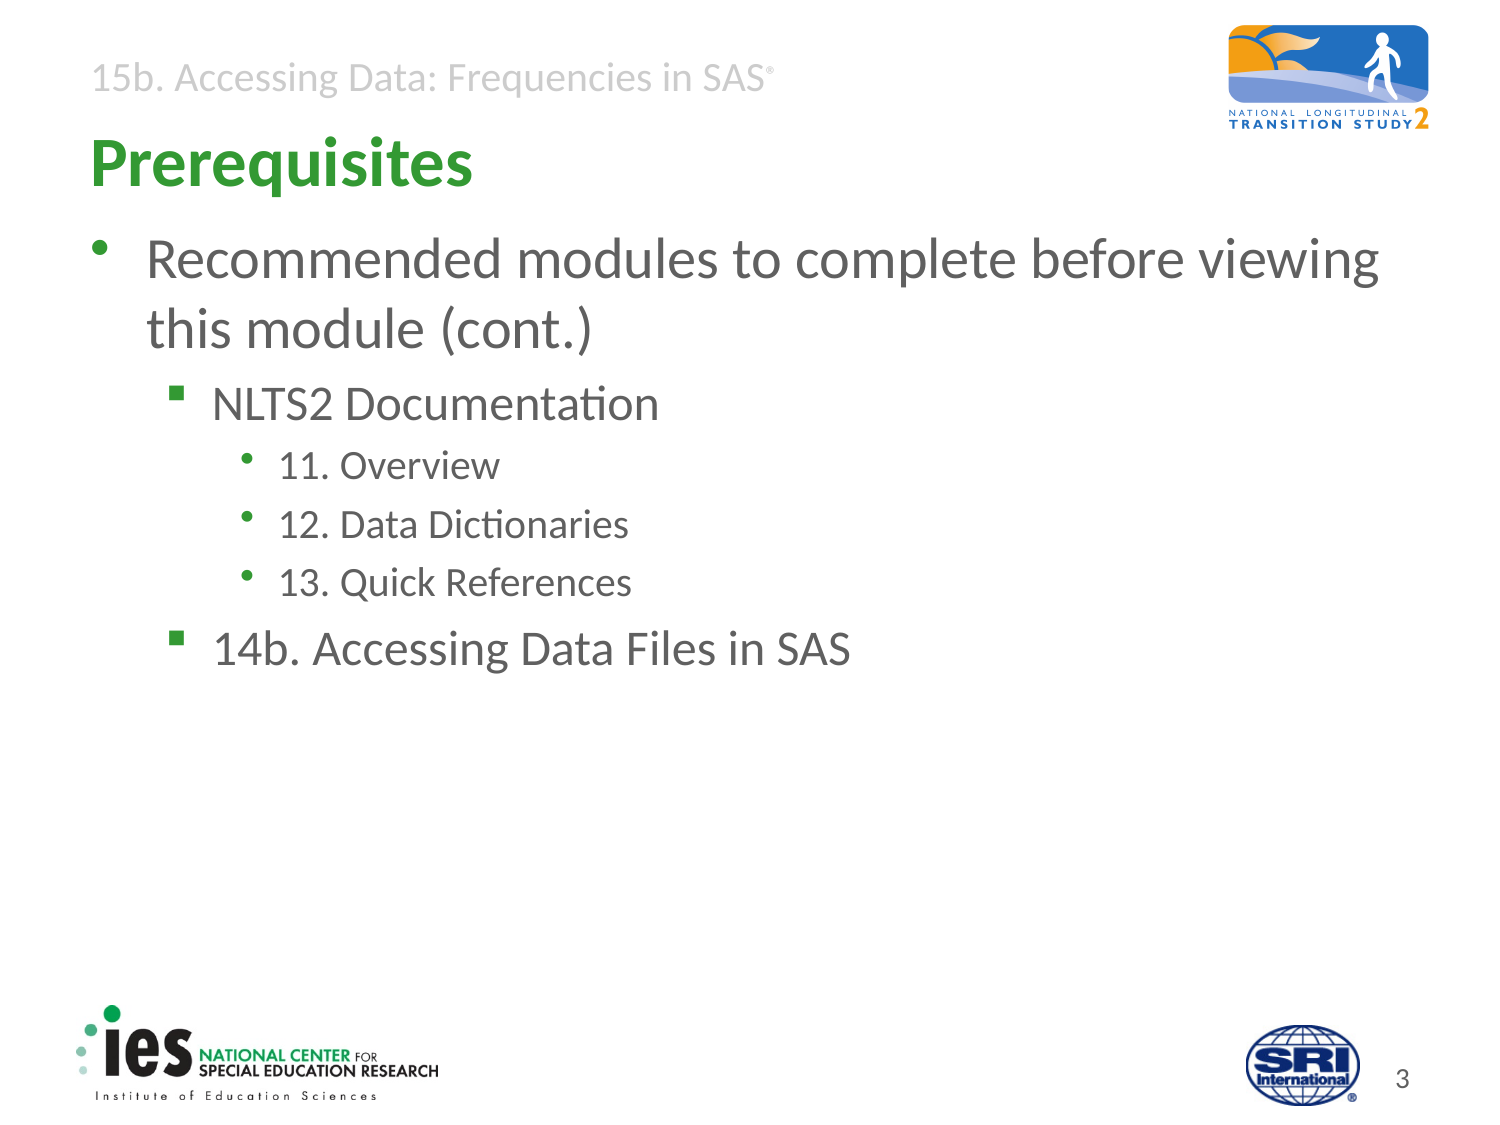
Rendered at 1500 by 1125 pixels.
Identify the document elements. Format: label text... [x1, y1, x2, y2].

title Prerequisites [74, 90, 1426, 212]
picture [76, 1005, 438, 1100]
list Recommended modules to complete before viewing this module (cont.) NLTS2 Documentation 11. Overview 12. Data Dictionaries 13. Quick References 14b. Accessing Data Files in SAS [74, 212, 1426, 956]
slide_number 2 [1321, 1051, 1426, 1125]
picture [1246, 1025, 1360, 1106]
